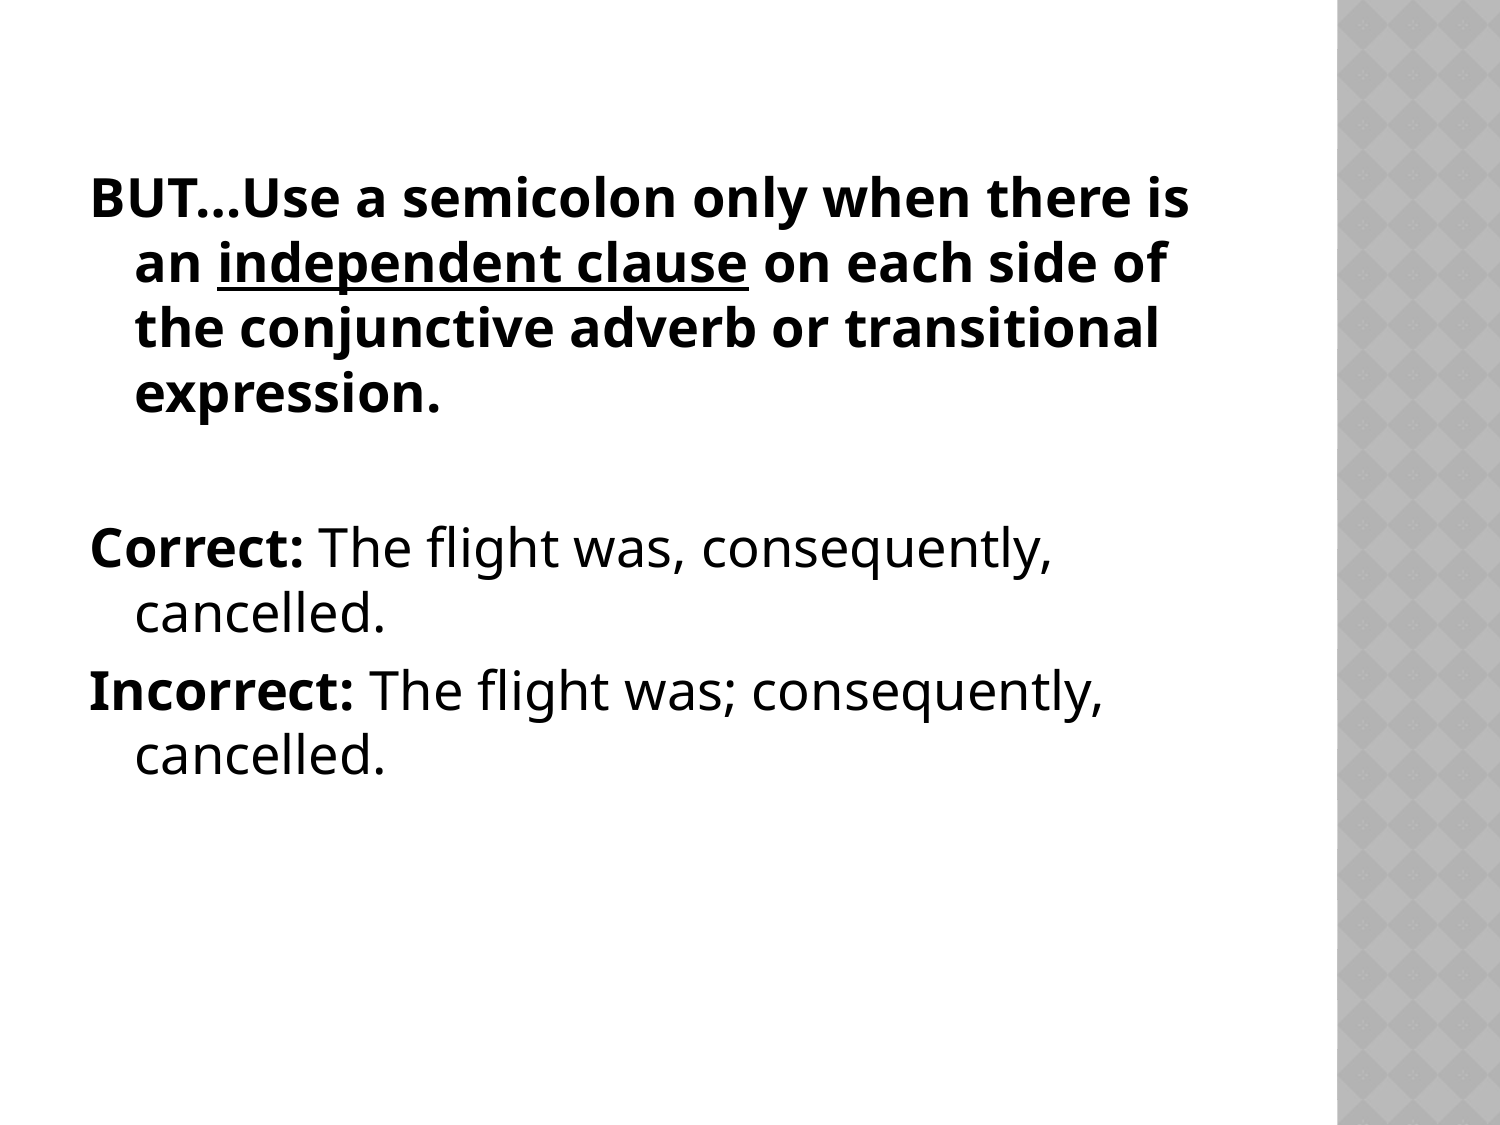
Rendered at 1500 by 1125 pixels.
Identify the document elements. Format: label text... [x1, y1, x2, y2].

list BUT…Use a semicolon only when there is an independent clause on each side of the conjunctive adverb or transitional expression. Correct: The flight was, consequently, cancelled. Incorrect: The flight was; consequently, cancelled. [75, 156, 1263, 1059]
